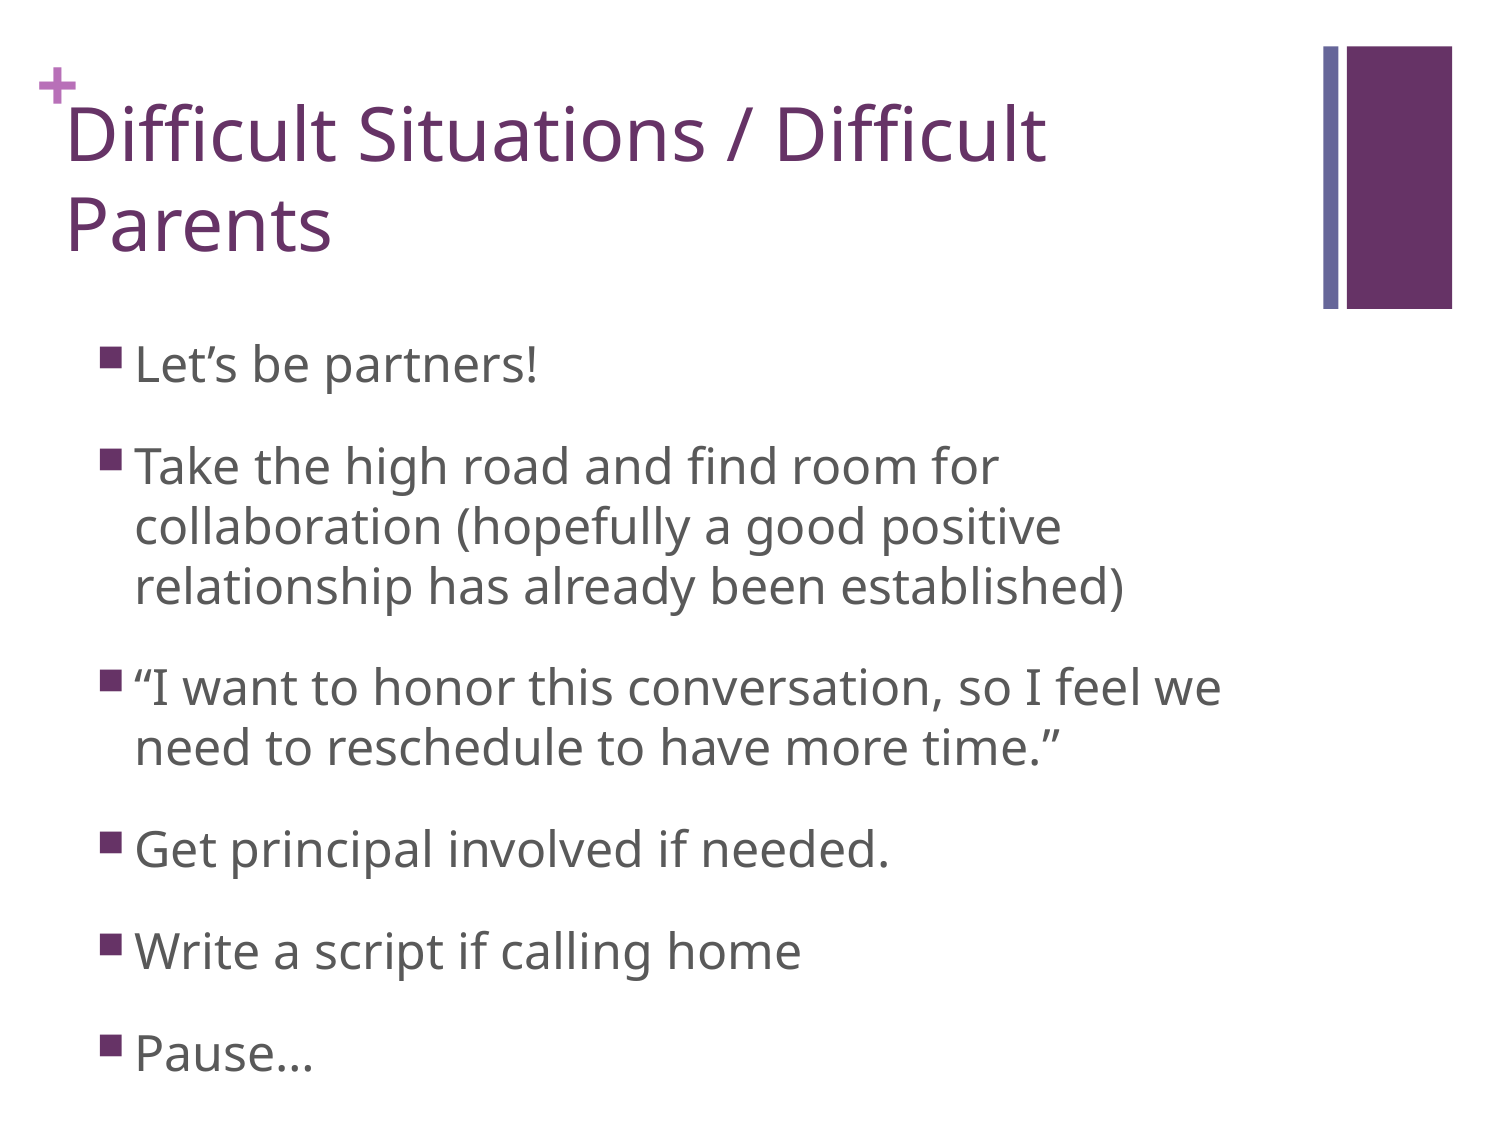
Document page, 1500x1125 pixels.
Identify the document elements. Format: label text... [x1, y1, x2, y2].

list Let’s be partners! Take the high road and find room for collaboration (hopefully a good positive relationship has already been established) “I want to honor this conversation, so I feel we need to reschedule to have more time.” Get principal involved if needed. Write a script if calling home Pause… [81, 324, 1322, 1005]
title Difficult Situations / Difficult Parents [49, 79, 1322, 263]
